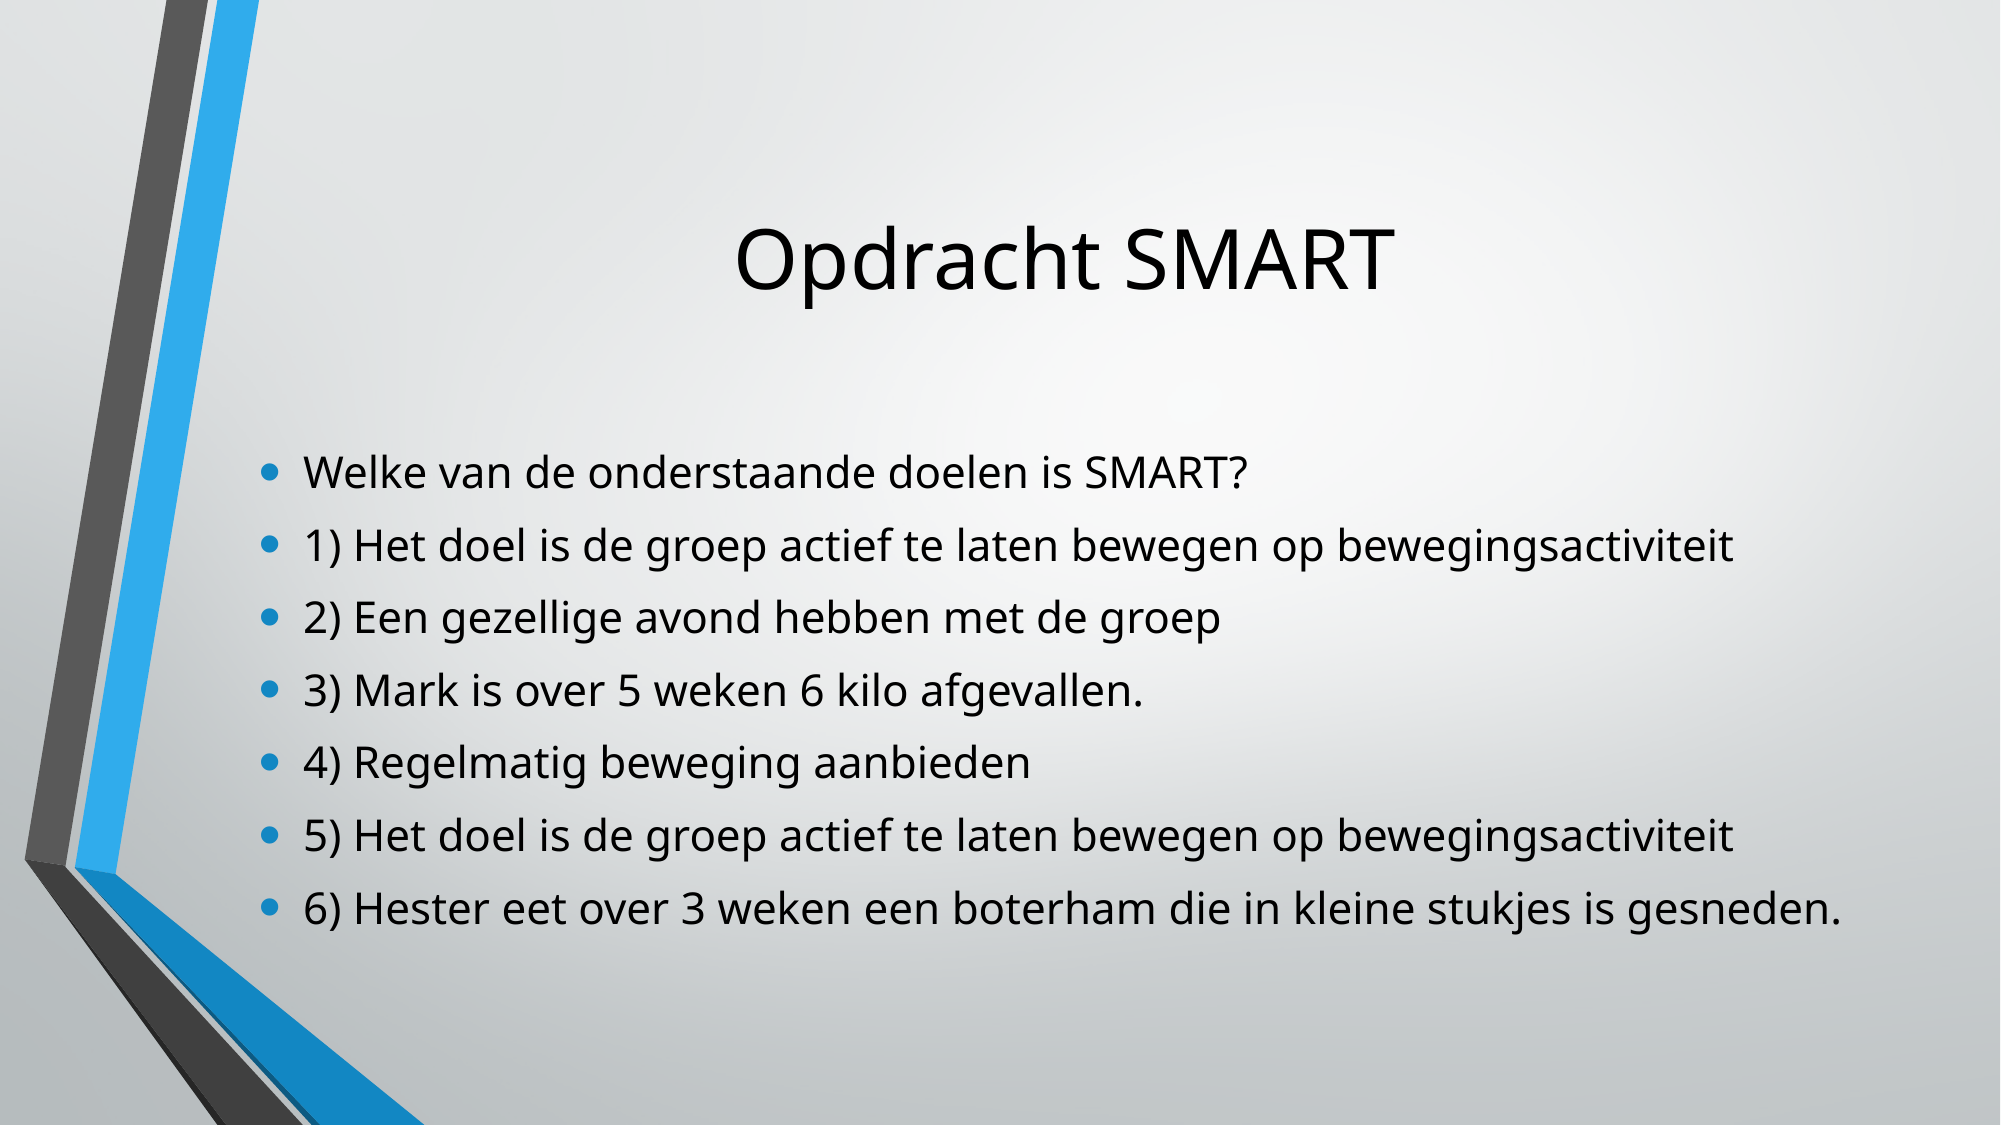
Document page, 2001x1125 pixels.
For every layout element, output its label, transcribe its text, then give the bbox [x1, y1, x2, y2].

list Welke van de onderstaande doelen is SMART? 1) Het doel is de groep actief te laten bewegen op bewegingsactiviteit 2) Een gezellige avond hebben met de groep 3) Mark is over 5 weken 6 kilo afgevallen. 4) Regelmatig beweging aanbieden 5) Het doel is de groep actief te laten bewegen op bewegingsactiviteit 6) Hester eet over 3 weken een boterham die in kleine stukjes is gesneden. [243, 437, 1887, 950]
title Opdracht SMART [243, 112, 1887, 400]
